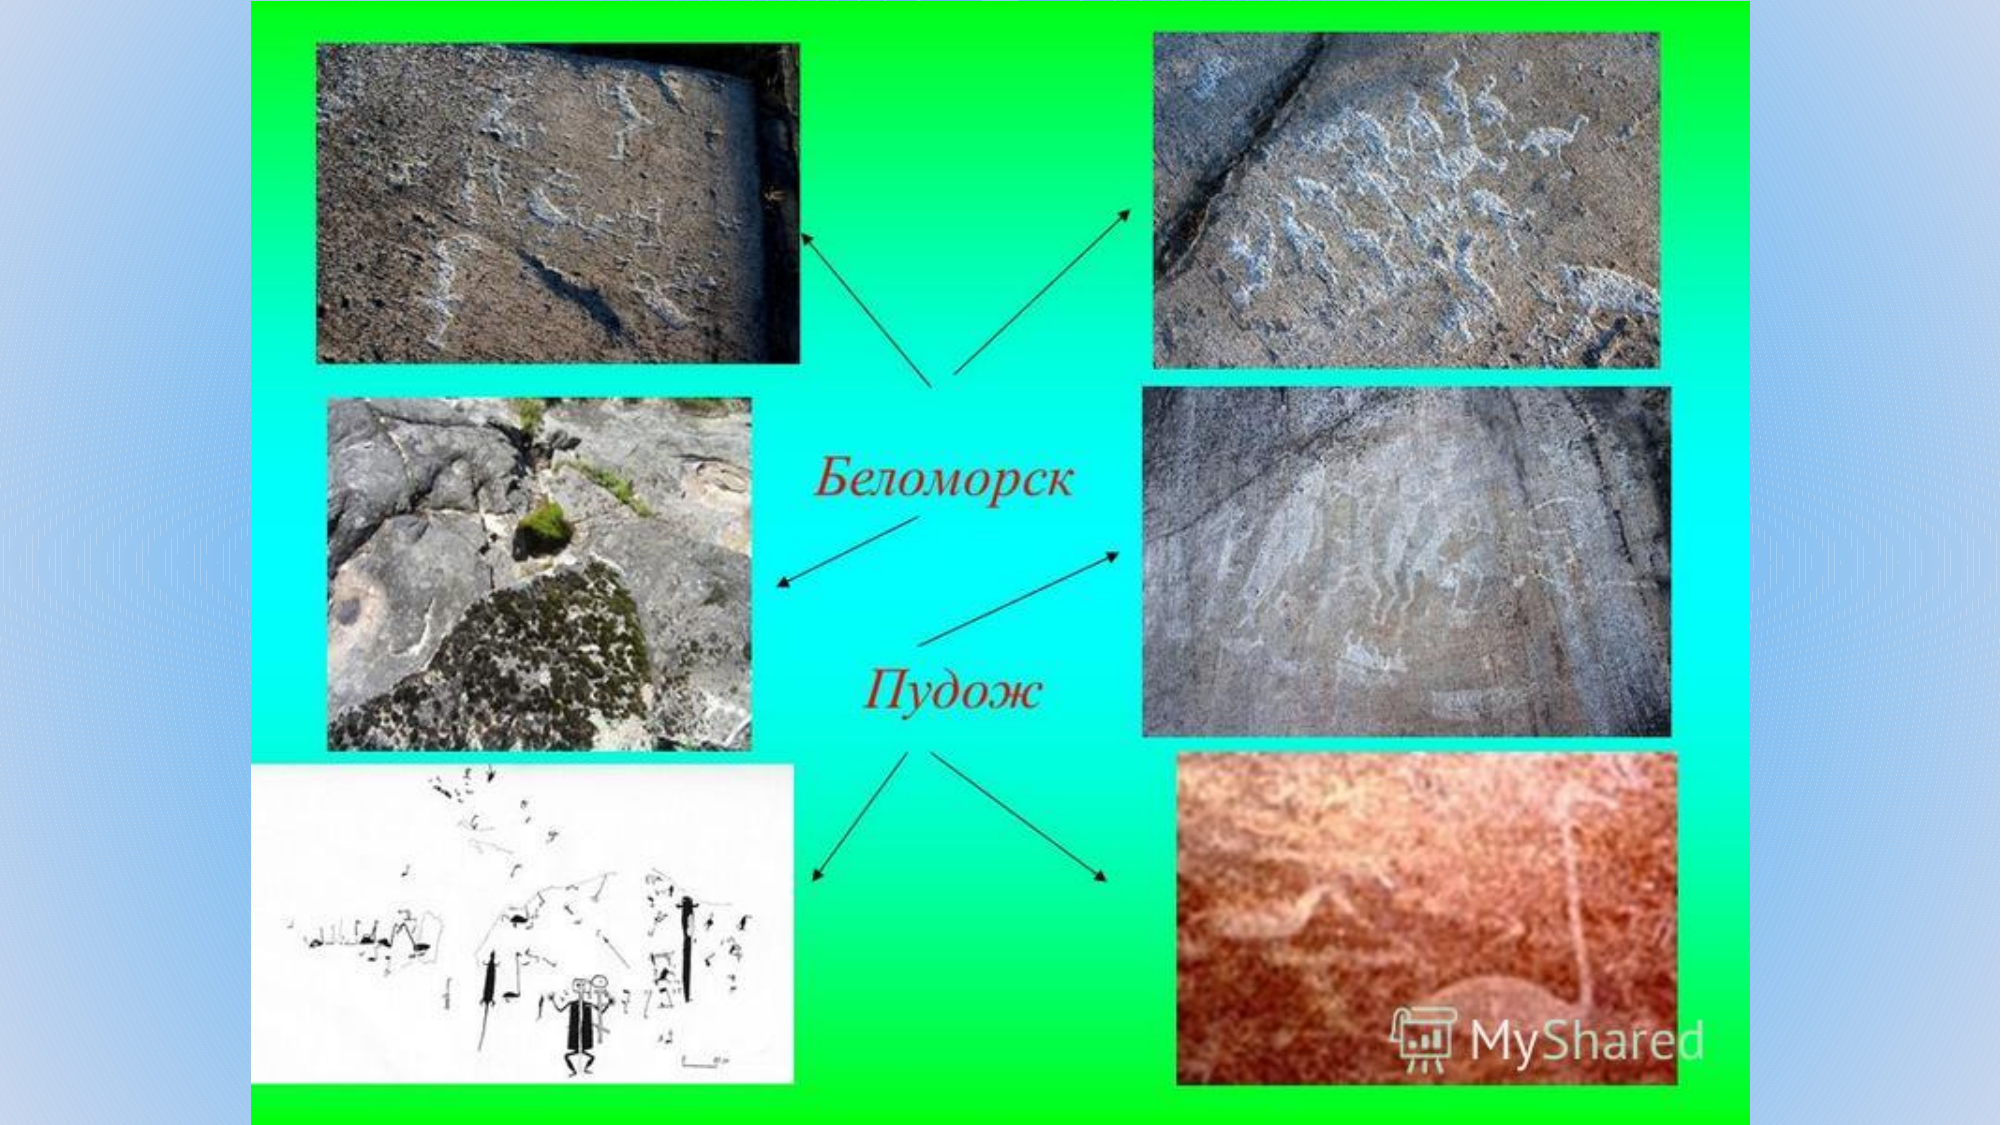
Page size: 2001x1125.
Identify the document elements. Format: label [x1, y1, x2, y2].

picture [251, 1, 1750, 1125]
